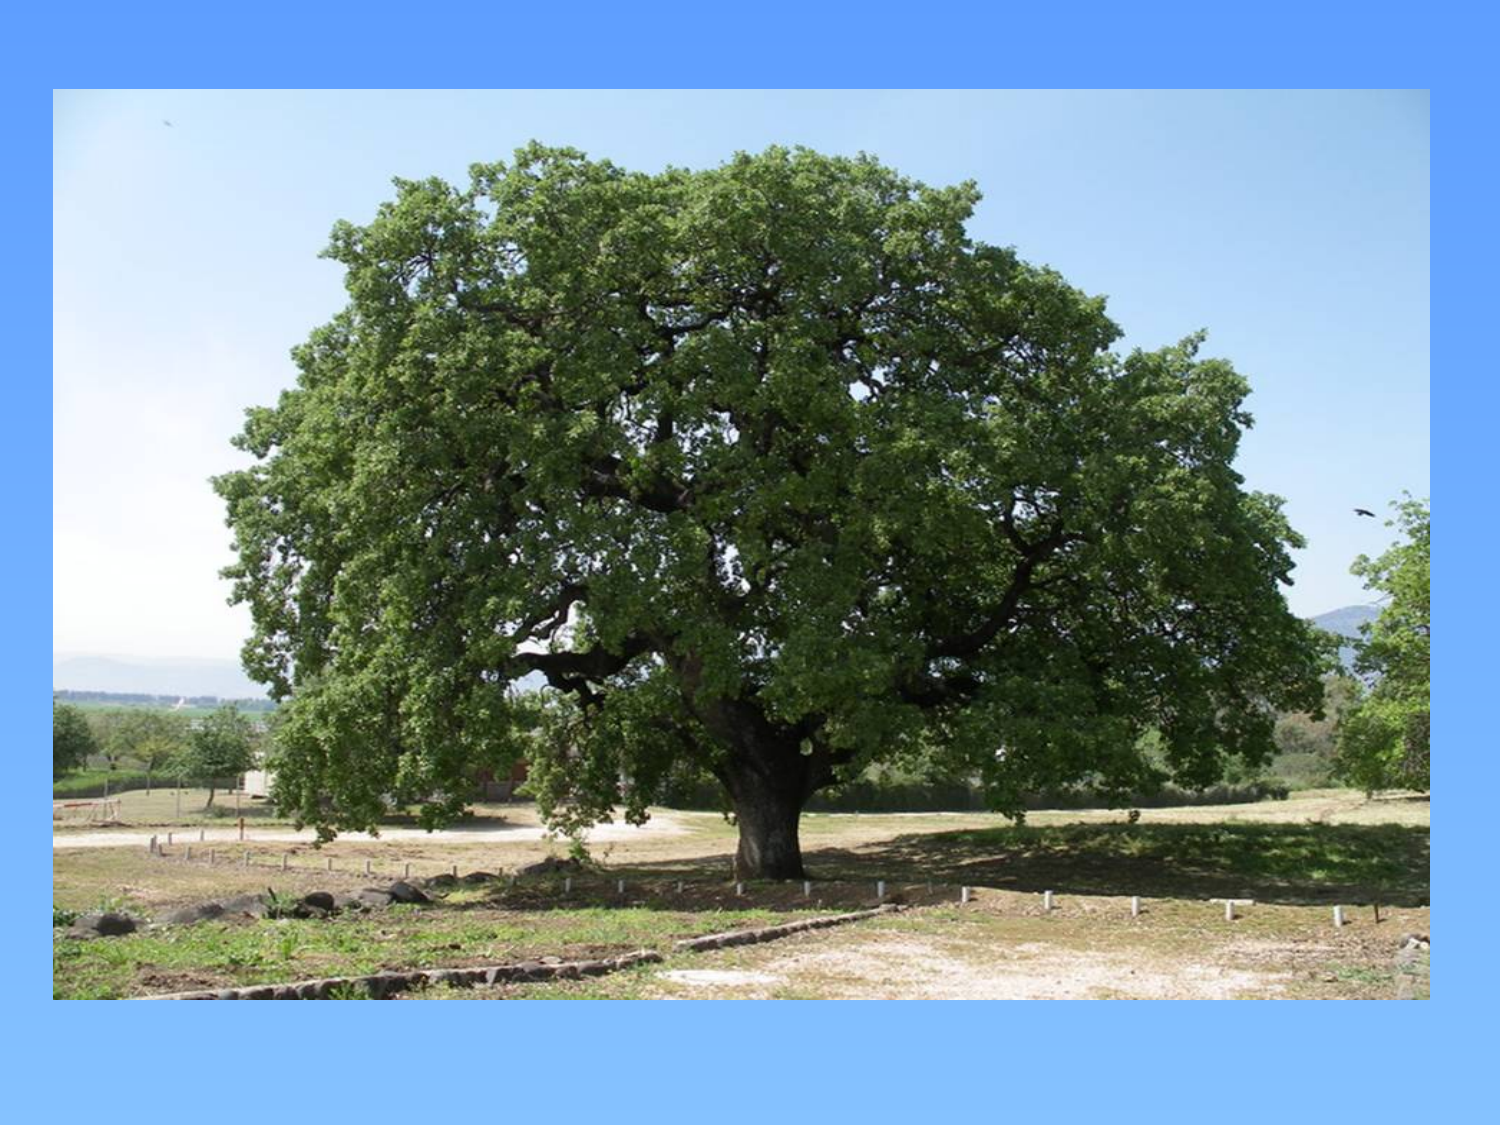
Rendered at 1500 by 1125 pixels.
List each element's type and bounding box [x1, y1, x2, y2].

picture [52, 89, 1430, 1000]
